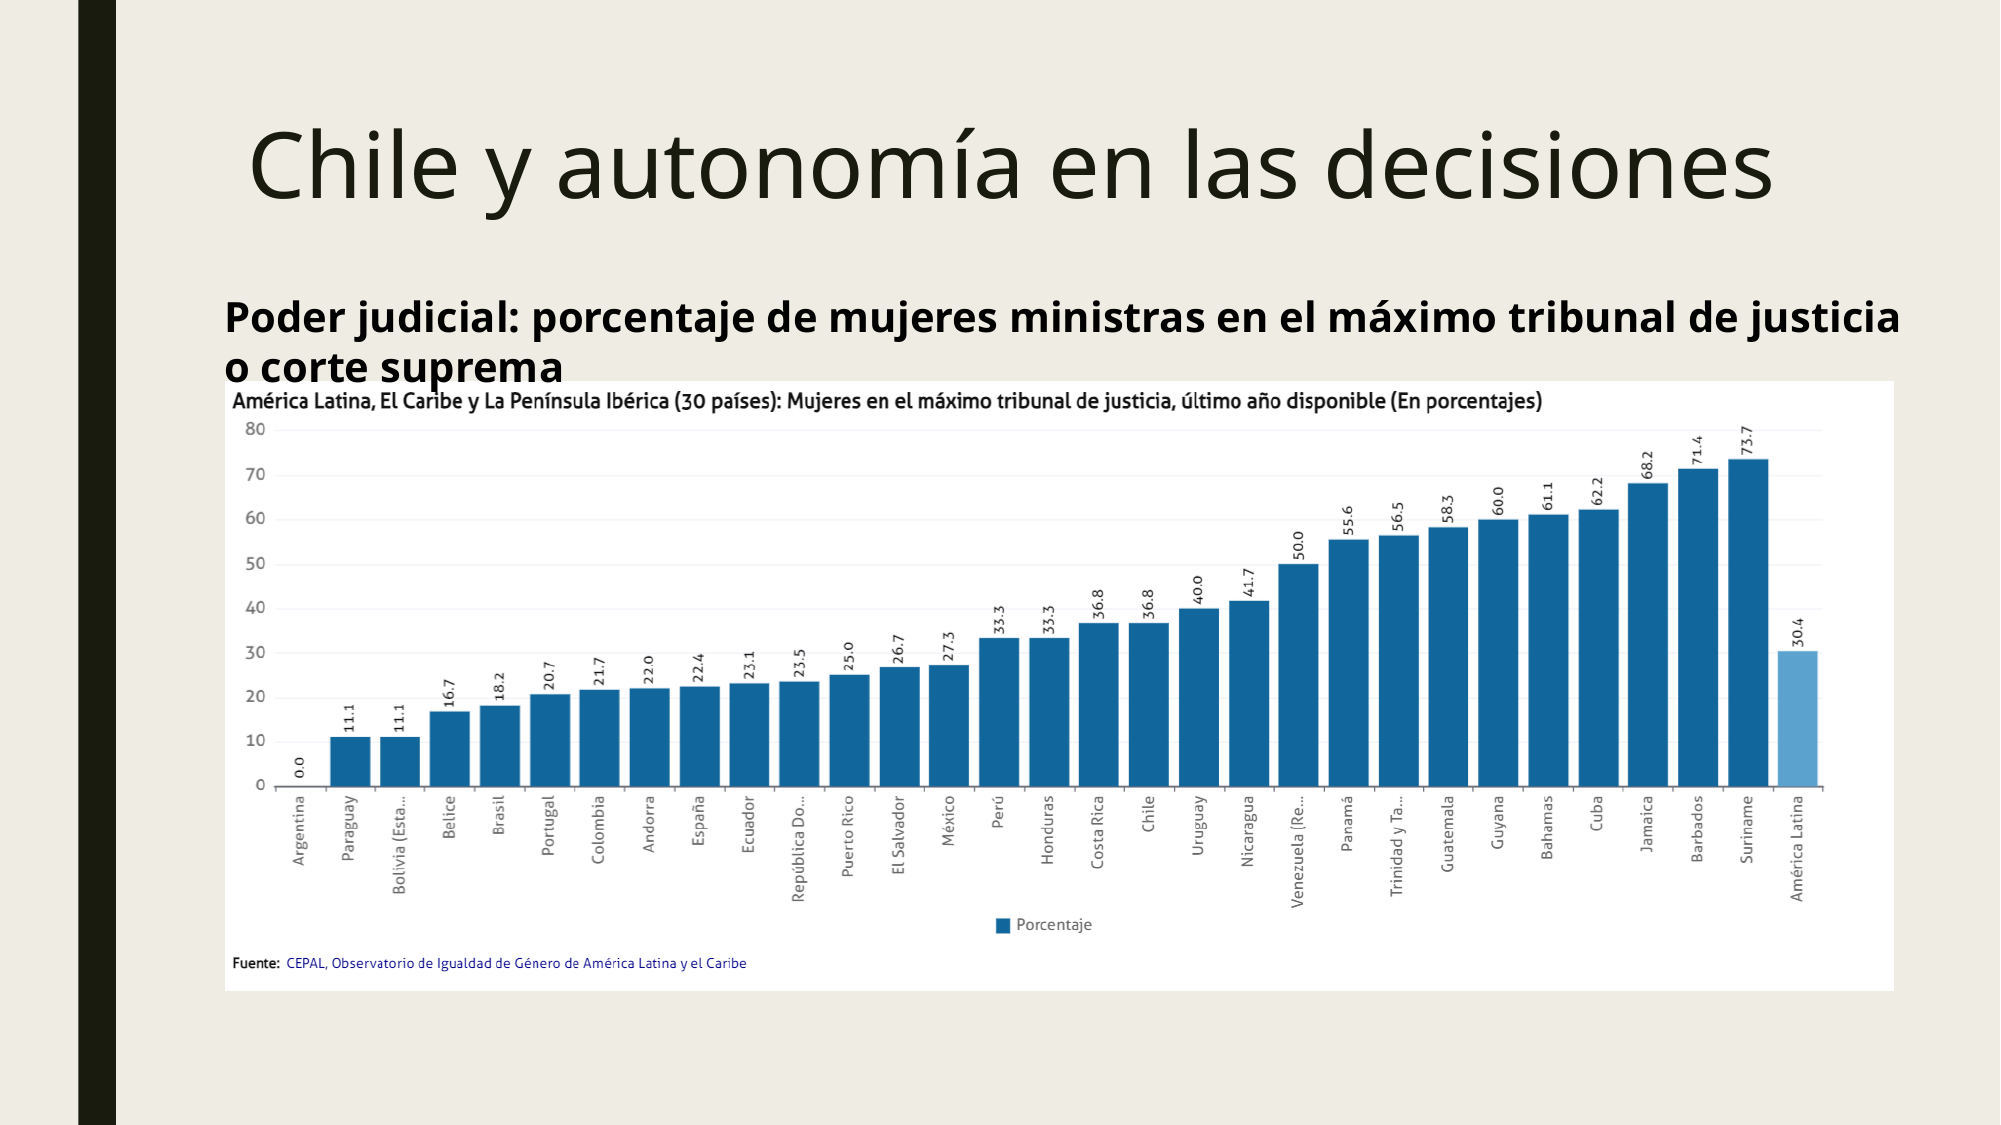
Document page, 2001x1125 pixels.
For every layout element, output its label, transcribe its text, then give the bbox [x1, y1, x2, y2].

text_box Poder judicial: porcentaje de mujeres ministras en el máximo tribunal de justicia o corte suprema [209, 283, 1931, 399]
title Chile y autonomía en las decisiones [225, 112, 1800, 259]
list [224, 381, 1894, 991]
